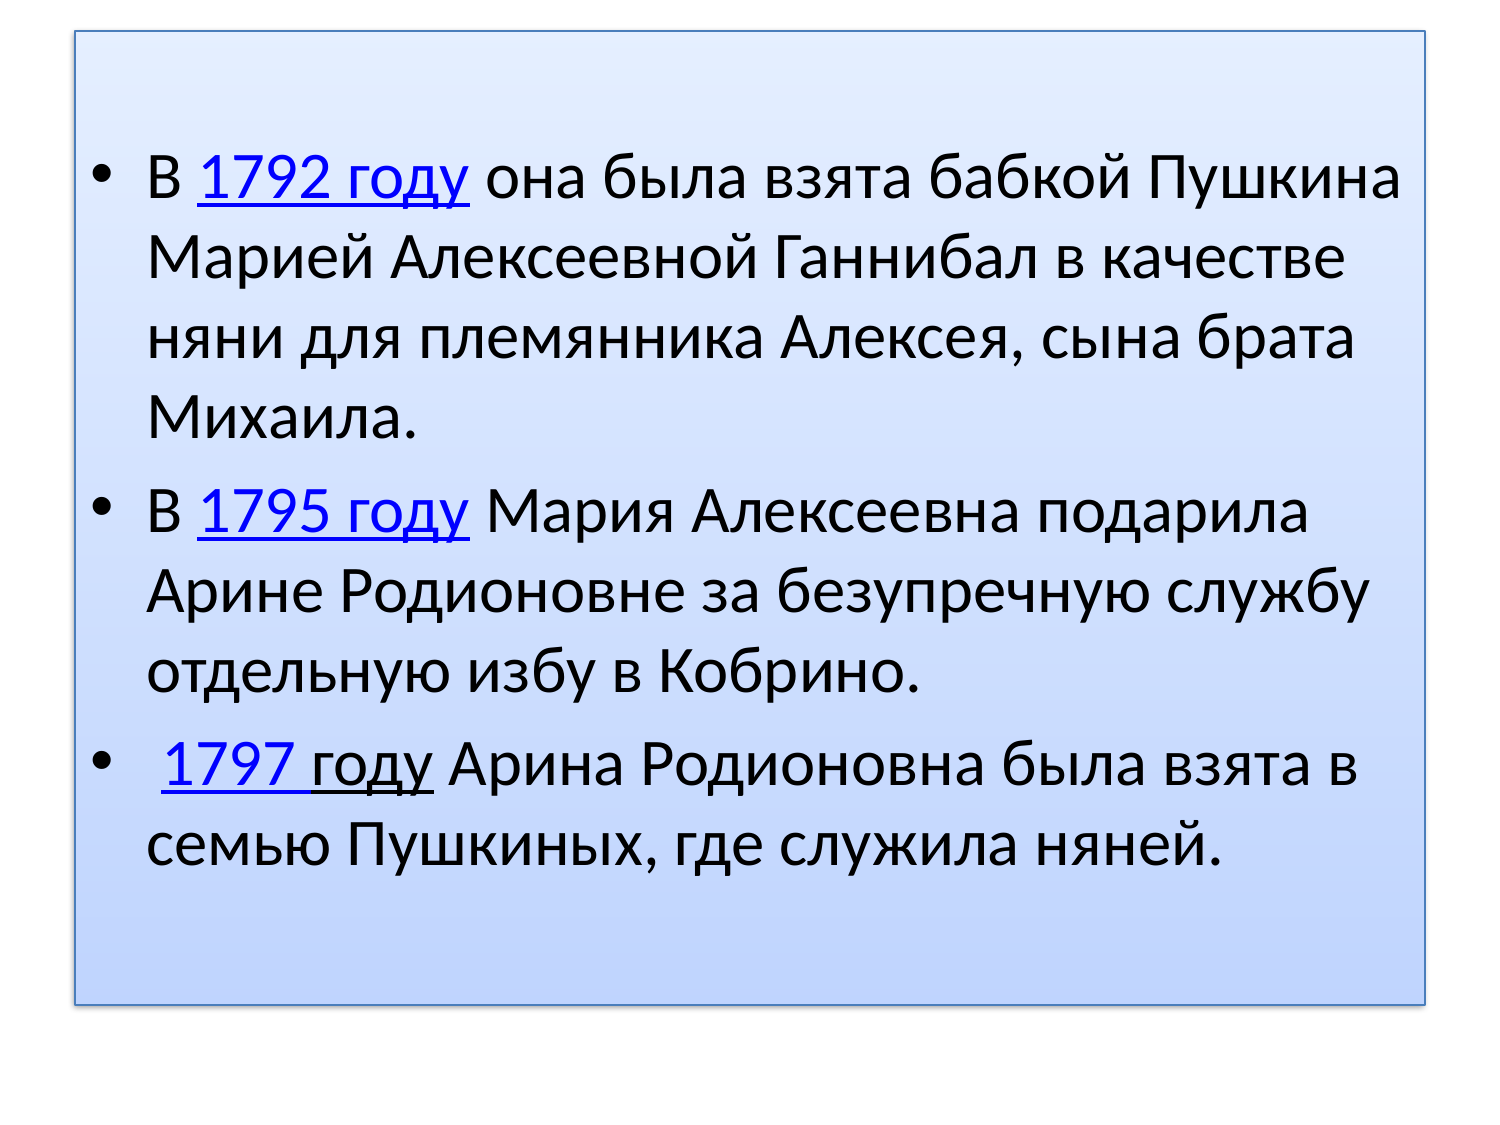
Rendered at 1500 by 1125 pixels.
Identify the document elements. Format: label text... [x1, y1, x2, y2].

list В 1792 году она была взята бабкой Пушкина Марией Алексеевной Ганнибал в качестве няни для племянника Алексея, сына брата Михаила. В 1795 году Мария Алексеевна подарила Арине Родионовне за безупречную службу отдельную избу в Кобрино. 1797 году Арина Родионовна была взята в семью Пушкиных, где служила няней. [74, 30, 1426, 1006]
